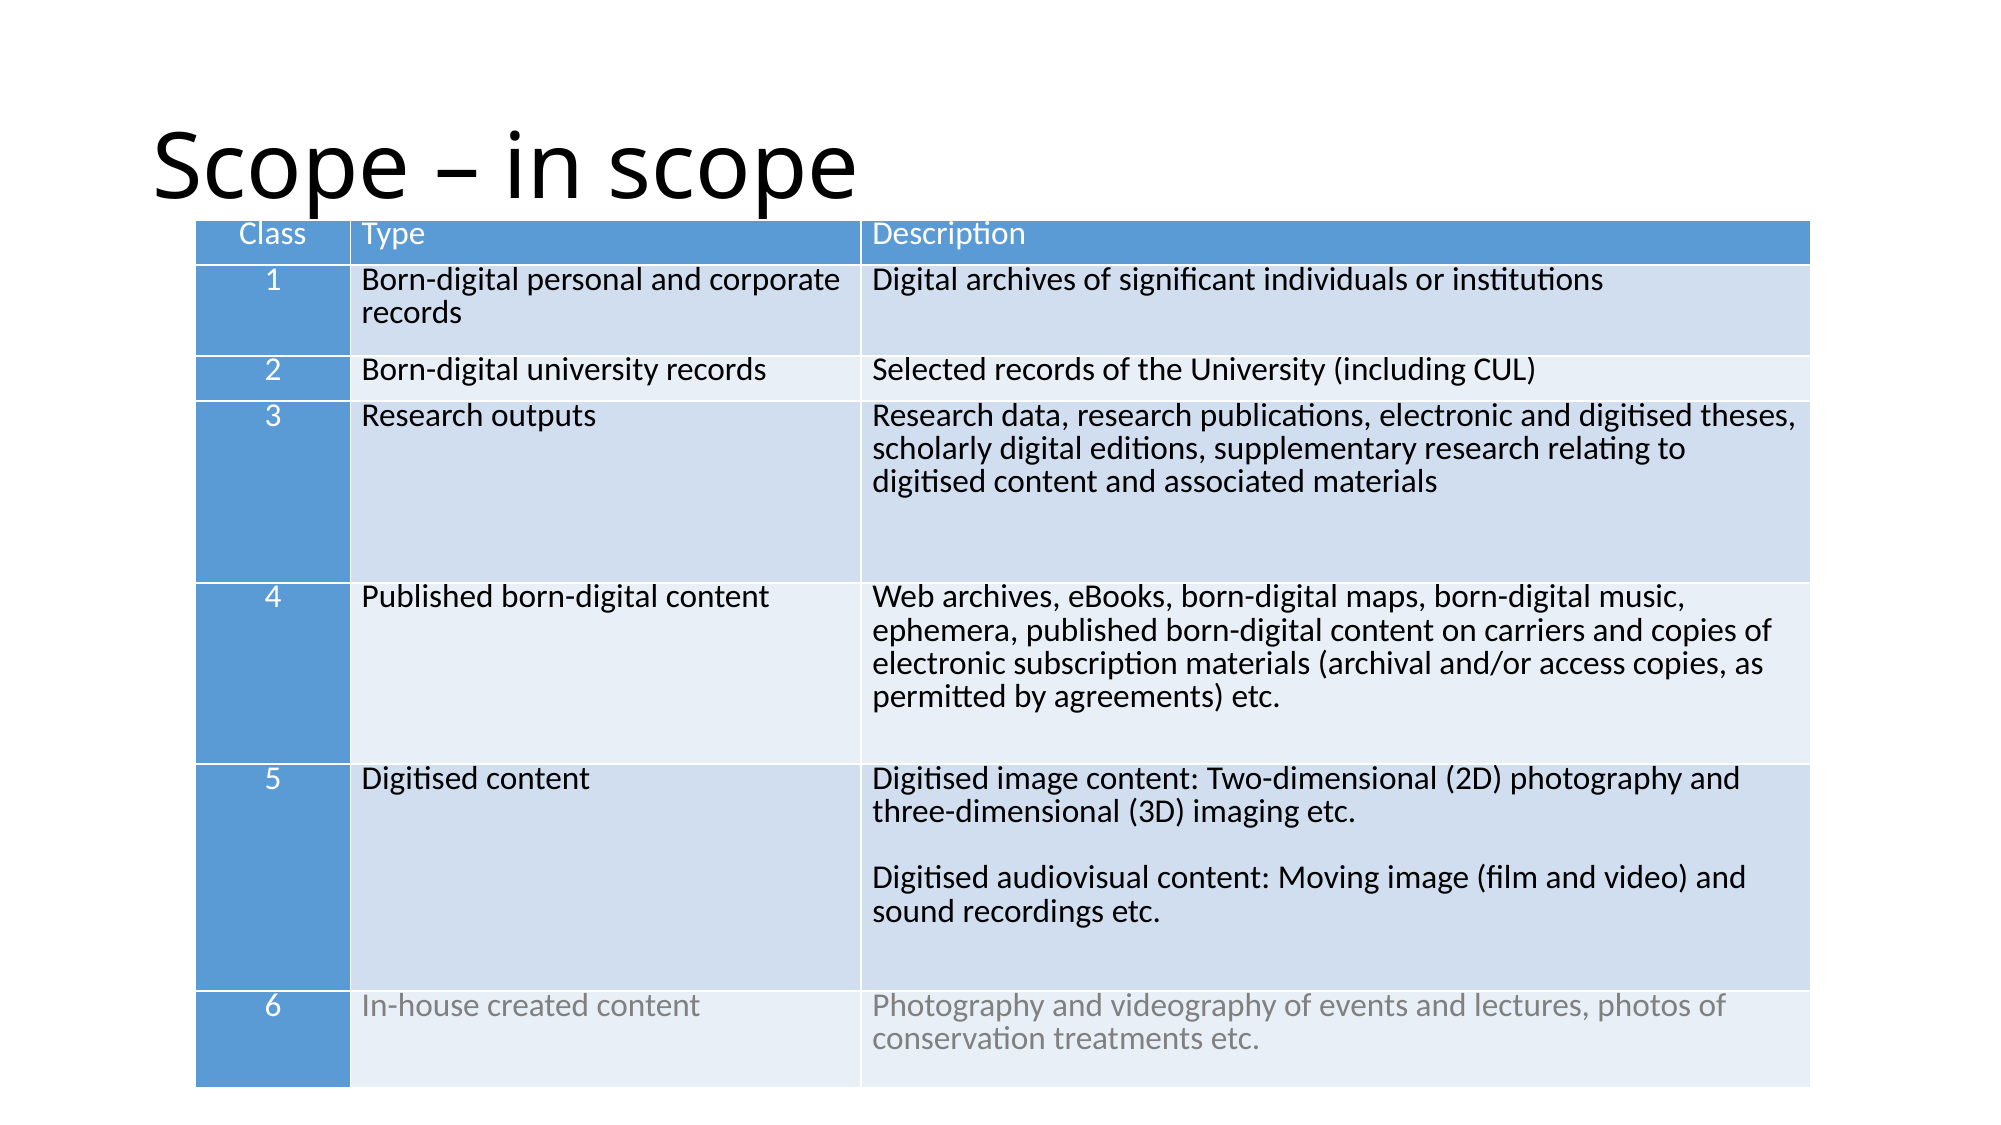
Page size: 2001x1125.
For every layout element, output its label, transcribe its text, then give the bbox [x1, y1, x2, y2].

table_cell Digitised image content: Two-dimensional (2D) photography and three-dimensional (3D) imaging etc. Digitised audiovisual content: Moving image (film and video) and sound recordings etc. [862, 765, 1810, 990]
table_cell Digital archives of significant individuals or institutions [862, 266, 1810, 355]
table_header Description [862, 221, 1810, 264]
table_cell Web archives, eBooks, born-digital maps, born-digital music, ephemera, published born-digital content on carriers and copies of electronic subscription materials (archival and/or access copies, as permitted by agreements) etc. [862, 584, 1810, 763]
table_header Type [351, 221, 860, 264]
text_box [545, 392, 2000, 468]
table_cell 4 [196, 584, 350, 763]
table_cell 5 [196, 765, 350, 990]
table_cell 1 [196, 266, 350, 355]
table_cell Research outputs [351, 402, 860, 582]
table_cell Digitised content [351, 765, 860, 990]
table_cell Published born-digital content [351, 584, 860, 763]
title Scope – in scope [137, 59, 1863, 278]
table_cell Photography and videography of events and lectures, photos of conservation treatments etc. [862, 992, 1810, 1087]
table_cell Research data, research publications, electronic and digitised theses, scholarly digital editions, supplementary research relating to digitised content and associated materials [862, 468, 1810, 582]
table_cell Born-digital personal and corporate records [351, 266, 860, 355]
table_cell 6 [196, 992, 350, 1087]
table_cell Selected records of the University (including CUL) [862, 357, 1810, 392]
table_cell Born-digital university records [351, 357, 860, 400]
table_cell In-house created content [351, 992, 860, 1087]
table_cell 3 [196, 402, 350, 582]
table_header Class [196, 221, 350, 264]
table_cell 2 [196, 357, 350, 400]
